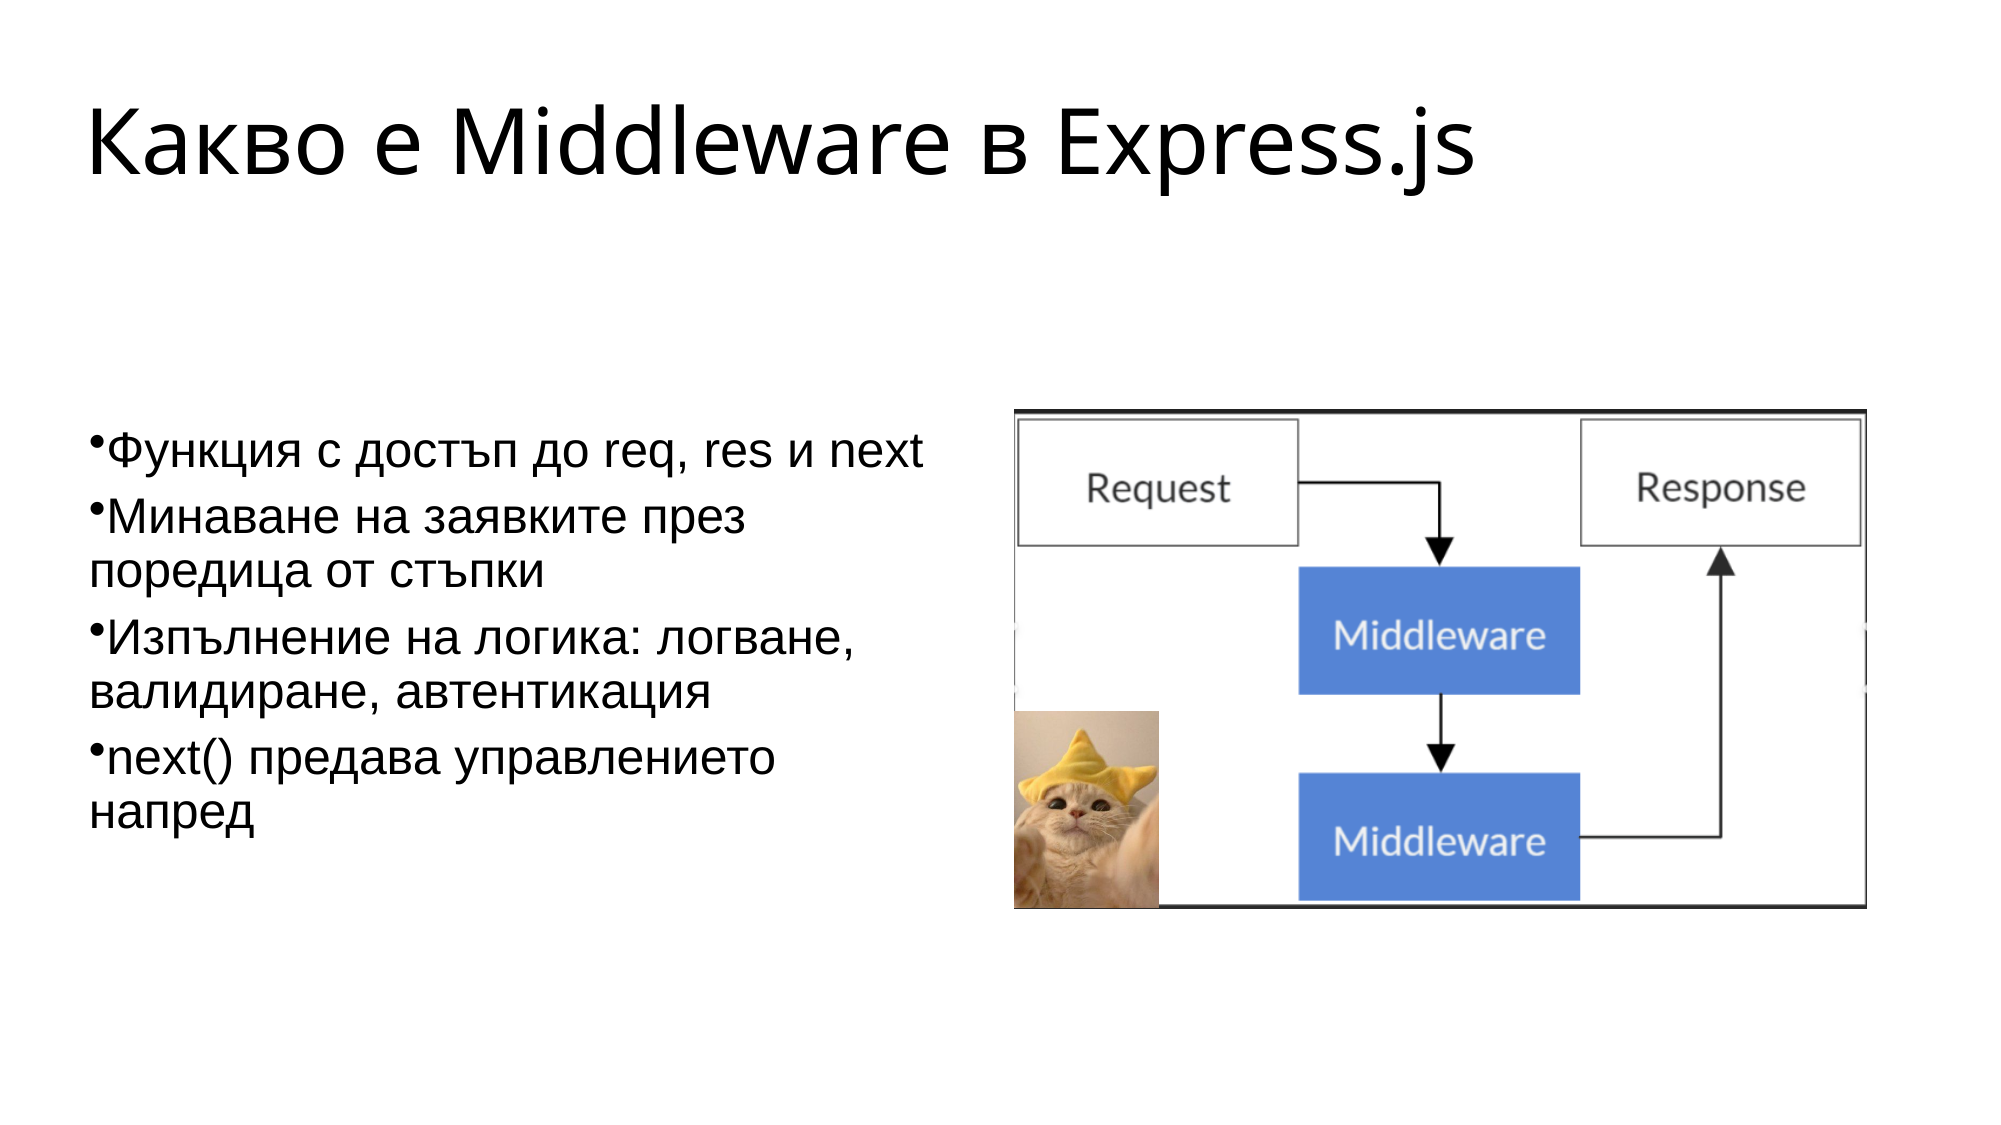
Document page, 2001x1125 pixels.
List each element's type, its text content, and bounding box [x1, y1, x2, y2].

list Функция с достъп до req, res и next Минаване на заявките през поредица от стъпки Изпълнение на логика: логване, валидиране, автентикация next() предава управлението напред [73, 416, 967, 1060]
picture [1014, 409, 1868, 909]
title Какво е Middleware в Express.js [69, 35, 1610, 254]
